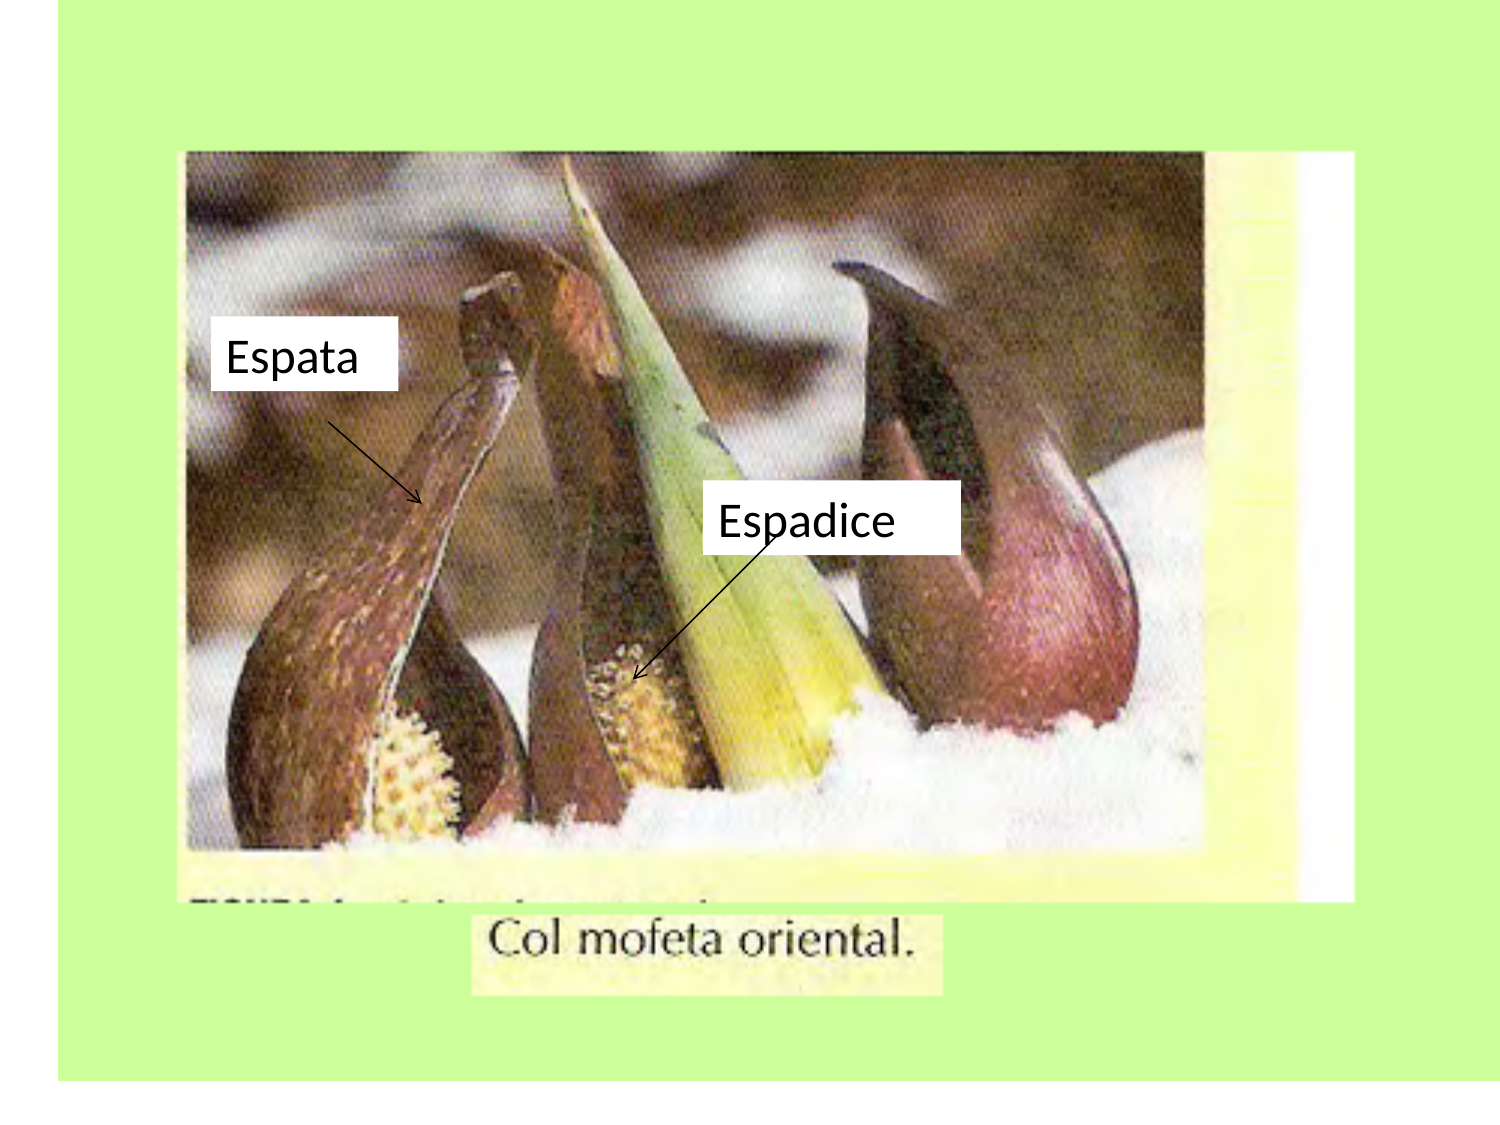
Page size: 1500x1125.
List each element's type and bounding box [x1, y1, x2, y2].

text_box [327, 421, 423, 505]
text_box [632, 527, 786, 680]
picture [58, 0, 1500, 1082]
